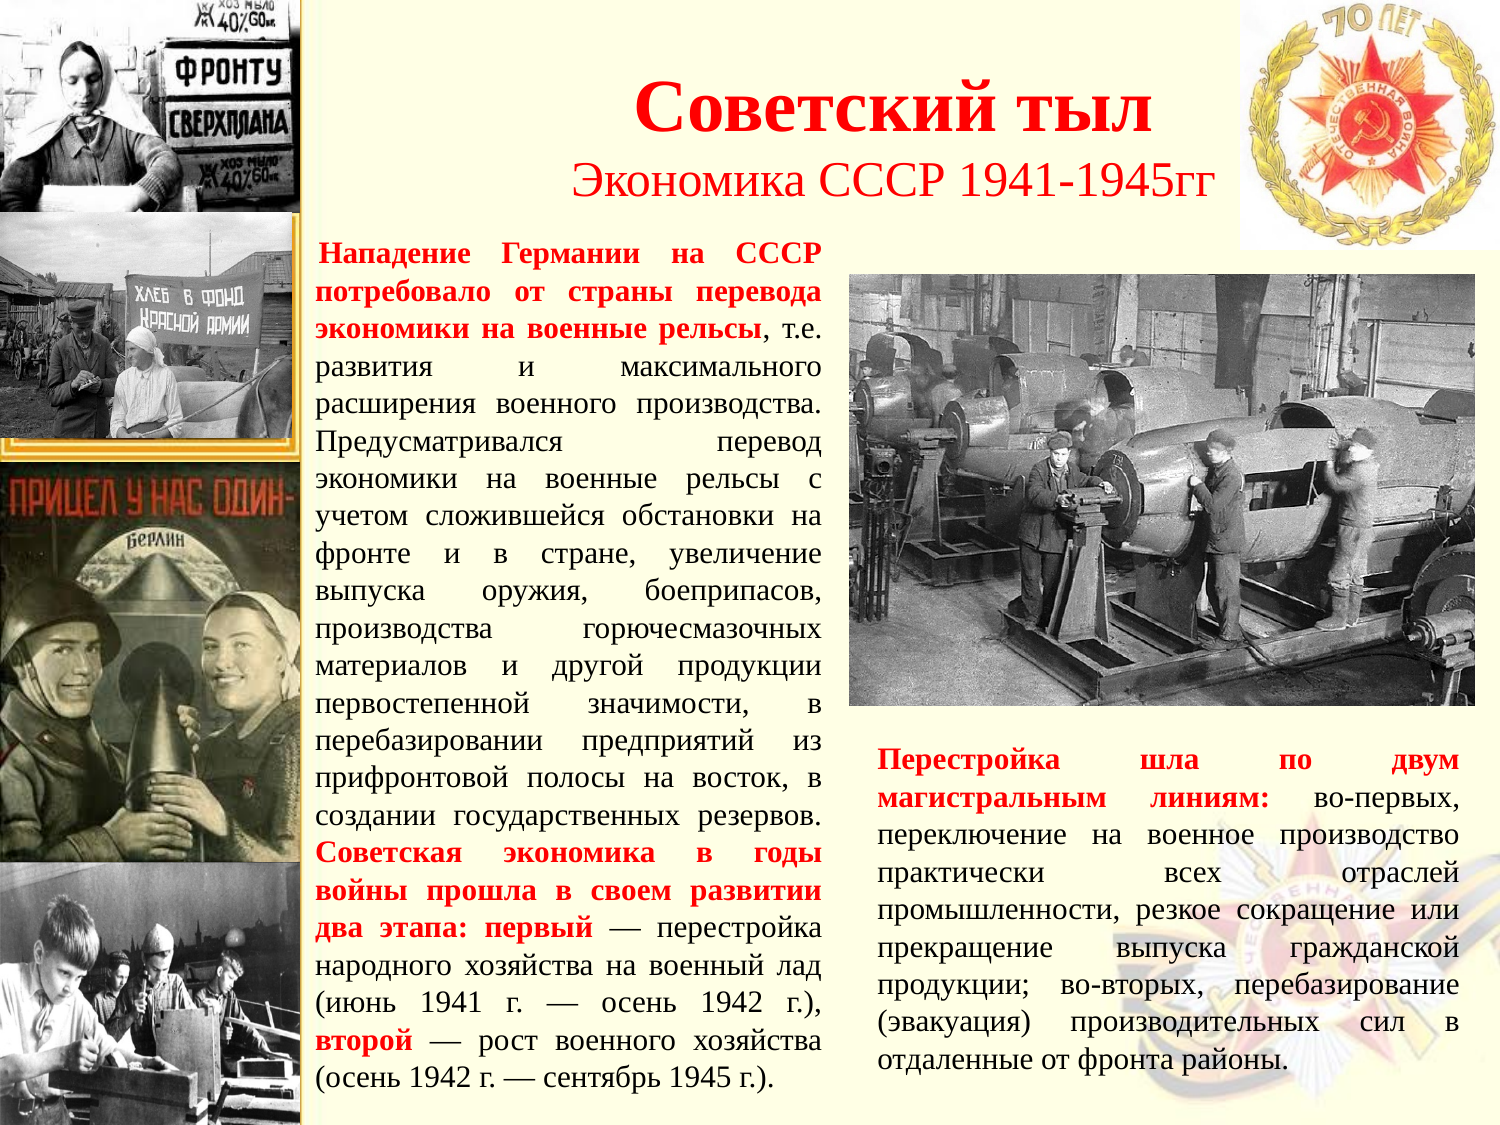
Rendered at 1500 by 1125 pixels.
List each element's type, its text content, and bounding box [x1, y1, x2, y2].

title Советский тыл Экономика СССР 1941-1945гг [337, 37, 1234, 226]
text_box Нападение Германии на СССР потребовало от страны перевода экономики на военные рельсы, т.е. развития и максимального расширения военного производства. Предусматривался перевод экономики на военные рельсы с учетом сложившейся обстановки на фронте и в стране, увеличение выпуска оружия, боеприпасов, производства горючесмазочных материалов и другой продукции первостепенной значимости, в перебазировании предприятий из прифронтовой полосы на восток, в создании государственных резервов. Советская экономика в годы войны прошла в своем развитии два этапа: первый — перестройка народного хозяйства на военный лад (июнь 1941 г. — осень 1942 г.), второй — рост военного хозяйства (осень 1942 г. — сентябрь 1945 г.). [302, 224, 838, 1088]
text_box Перестройка шла по двум магистральным линиям: во-первых, переключение на военное производство практически всех отраслей промышленности, резкое сокращение или прекращение выпуска гражданской продукции; во-вторых, перебазирование (эвакуация) производительных сил в отдаленные от фронта районы. [862, 731, 1475, 1083]
picture [0, 0, 1500, 1125]
